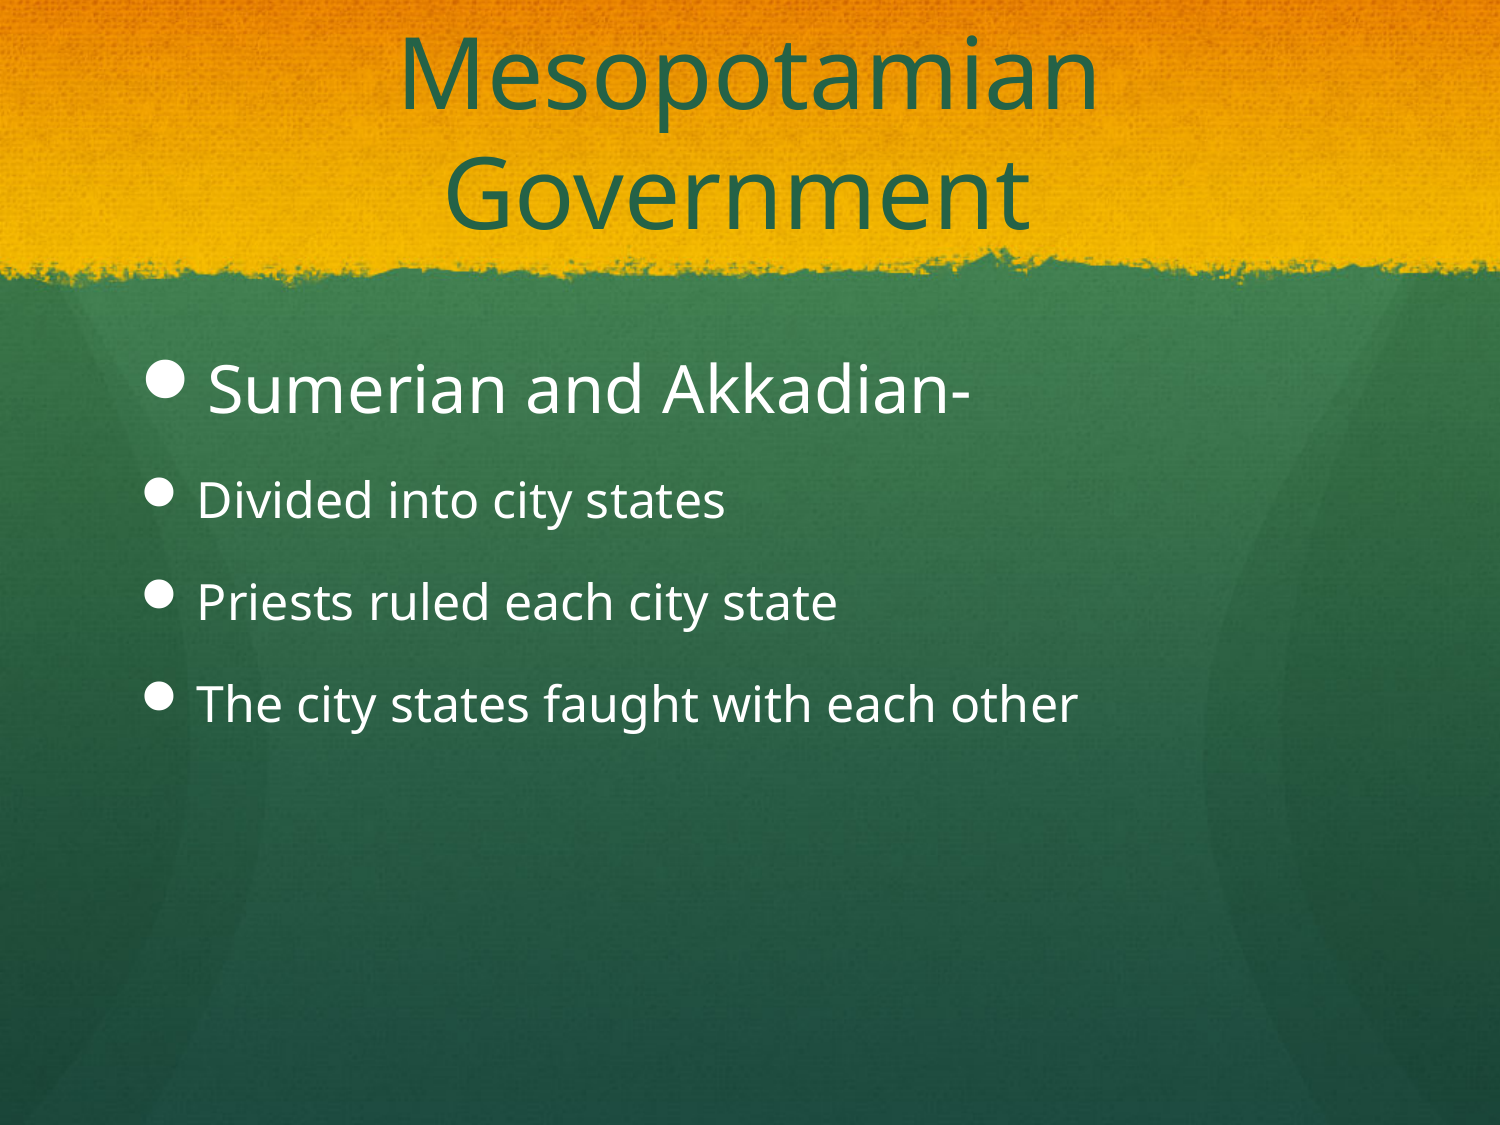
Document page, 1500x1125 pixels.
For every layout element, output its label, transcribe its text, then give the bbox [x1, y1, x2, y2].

title Mesopotamian Government [125, 13, 1375, 246]
picture [0, 0, 1500, 1125]
list Sumerian and Akkadian- Divided into city states Priests ruled each city state The city states faught with each other [125, 339, 1375, 1026]
